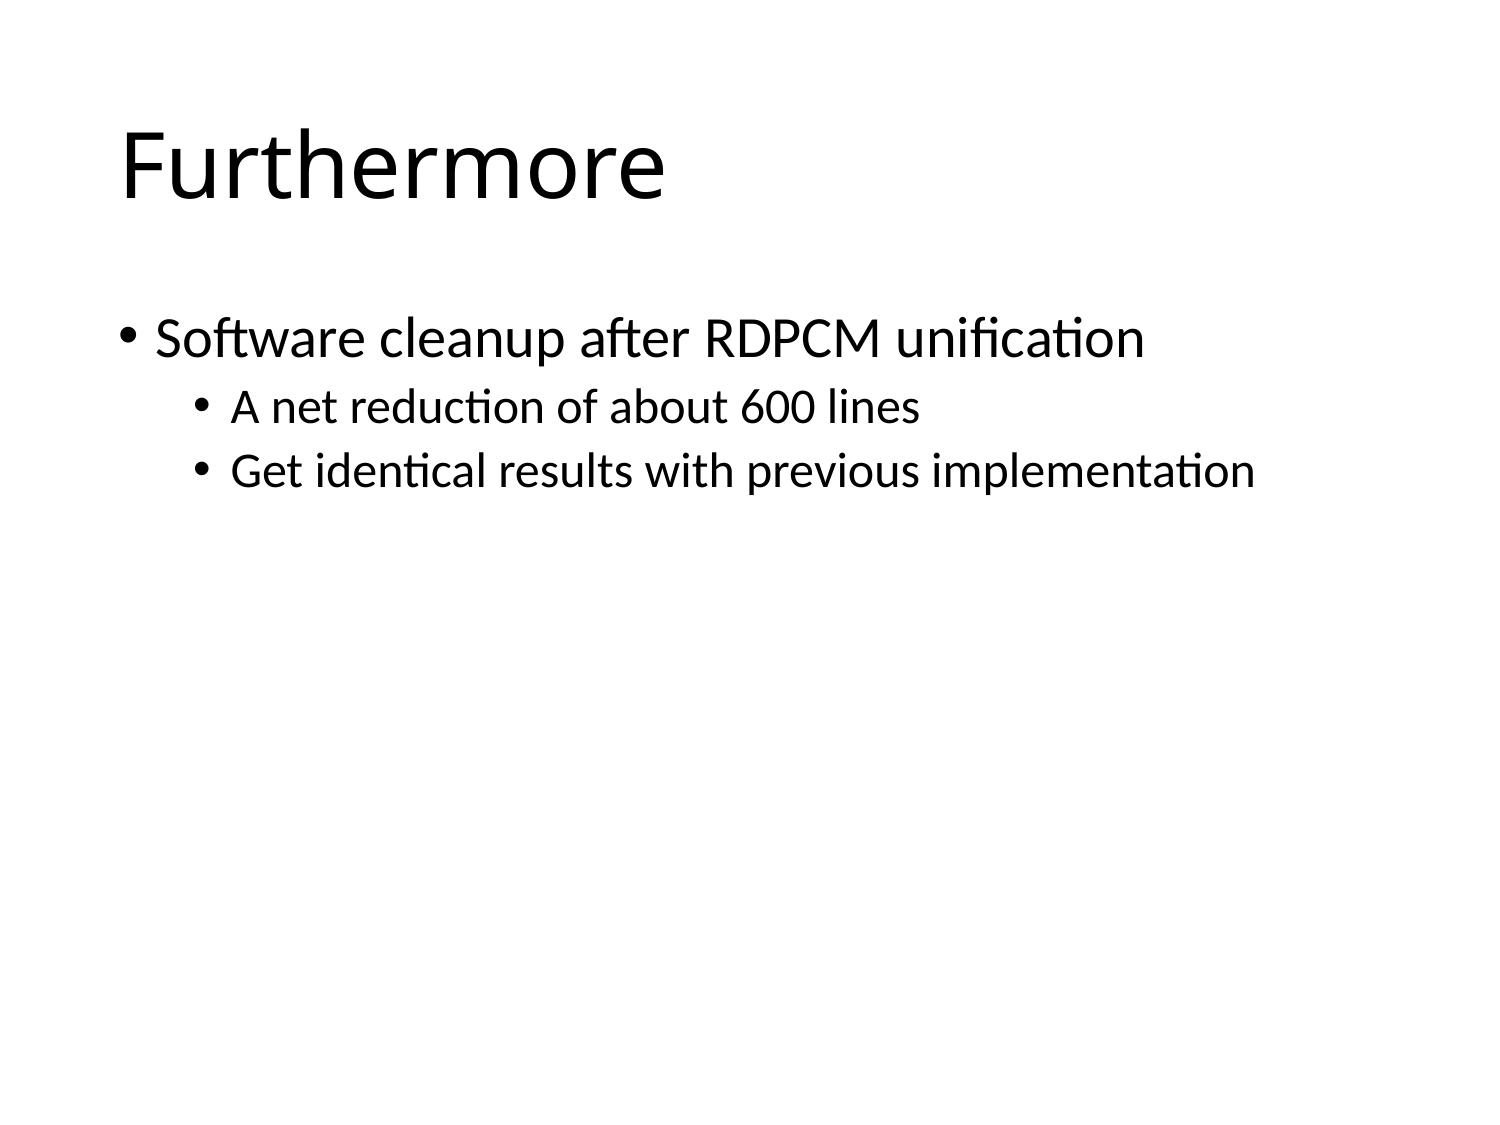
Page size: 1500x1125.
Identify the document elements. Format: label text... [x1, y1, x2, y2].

title Furthermore [103, 59, 1397, 278]
list Software cleanup after RDPCM unification A net reduction of about 600 lines Get identical results with previous implementation [103, 299, 1397, 1014]
